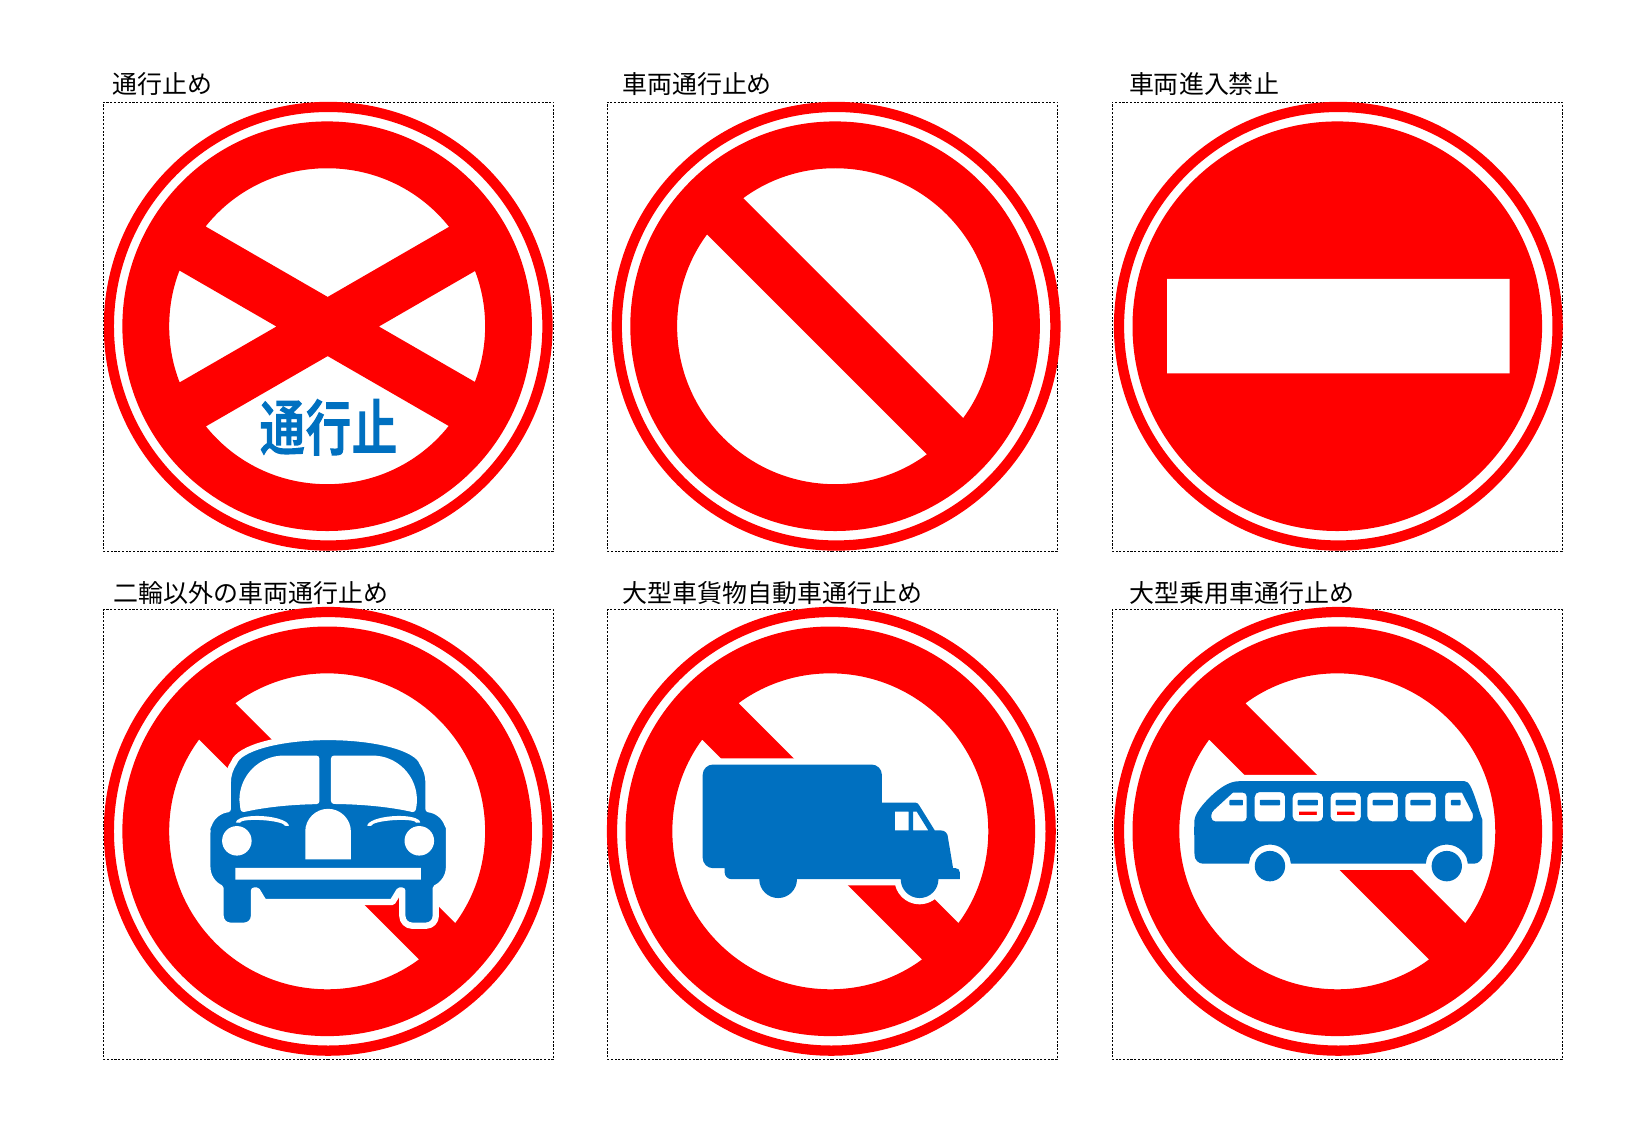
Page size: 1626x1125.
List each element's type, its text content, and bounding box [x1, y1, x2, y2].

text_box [1113, 101, 1563, 551]
text_box 車両進入禁止 [1114, 61, 1295, 100]
text_box 通行止め [98, 61, 228, 106]
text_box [103, 606, 553, 1056]
text_box 車両通行止め [607, 61, 788, 106]
text_box 二輪以外の車両通行止め [98, 570, 404, 611]
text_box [606, 606, 1056, 1056]
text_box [1113, 606, 1563, 1056]
text_box [609, 99, 1063, 553]
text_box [103, 101, 553, 551]
text_box 大型乗用車通行止め [1114, 570, 1370, 605]
text_box 大型車貨物自動車通行止め [608, 570, 938, 605]
